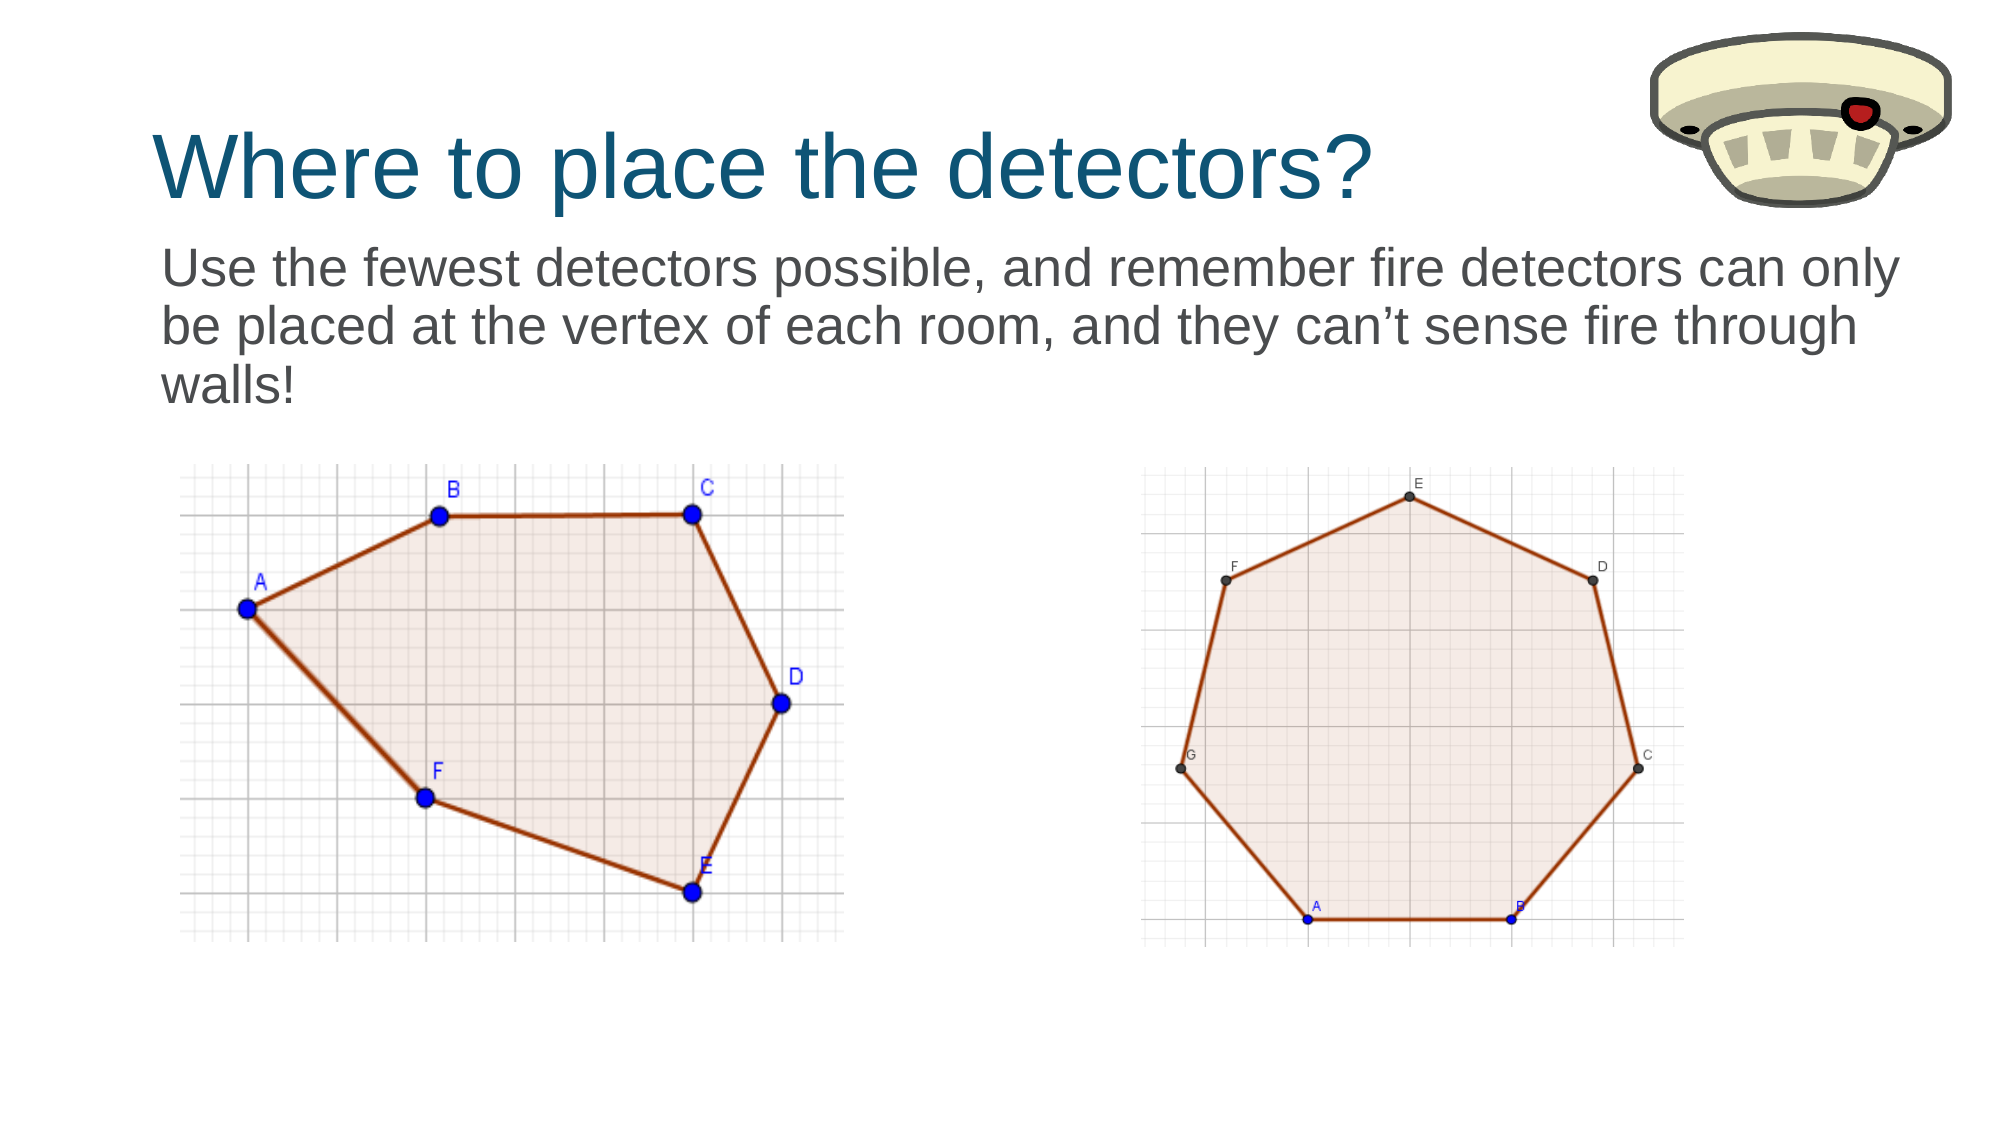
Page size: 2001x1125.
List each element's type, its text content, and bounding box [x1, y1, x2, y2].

text_box Use the fewest detectors possible, and remember fire detectors can only be placed at the vertex of each room, and they can’t sense fire through walls! [146, 231, 1952, 441]
picture [1650, 32, 1952, 208]
picture [1141, 466, 1684, 947]
picture [179, 464, 844, 942]
text_box Where to place the detectors? [137, 59, 1863, 278]
